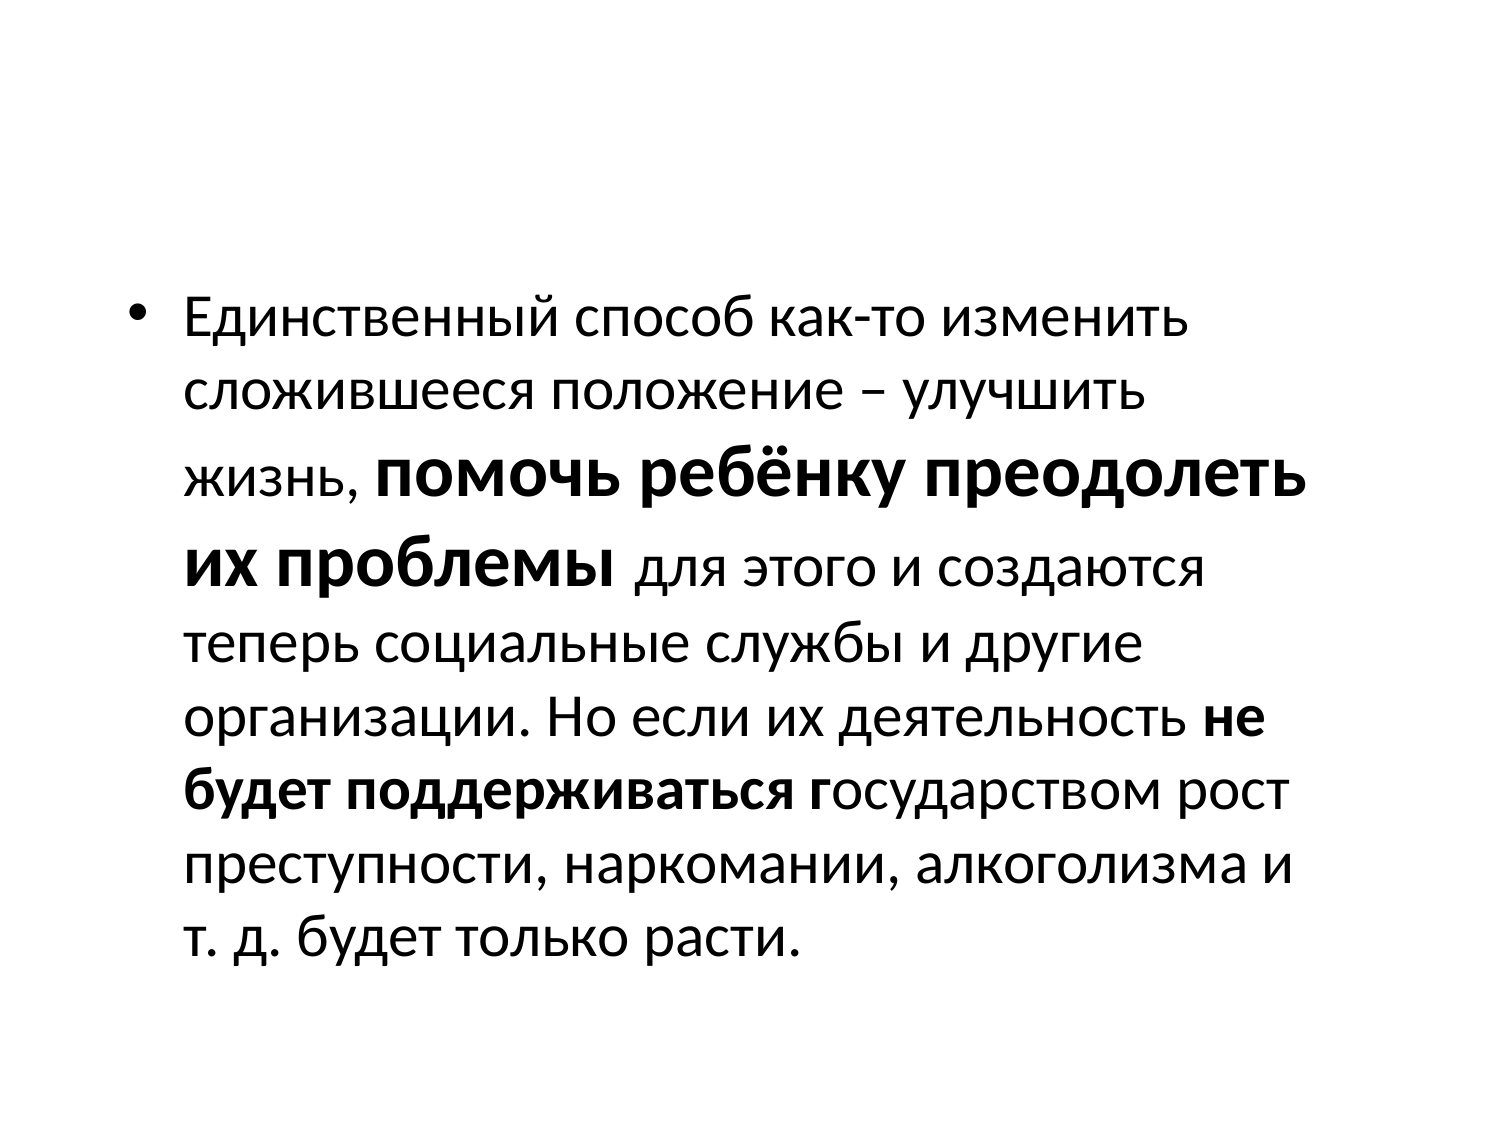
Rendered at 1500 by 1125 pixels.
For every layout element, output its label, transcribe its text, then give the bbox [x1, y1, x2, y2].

list Единственный способ как-то изменить сложившееся положение – улучшить жизнь, помочь ребёнку преодолеть их проблемы для этого и создаются теперь социальные службы и другие организации. Но если их деятельность не будет поддерживаться государством рост преступности, наркомании, алкоголизма и т. д. будет только расти. [112, 267, 1329, 1000]
